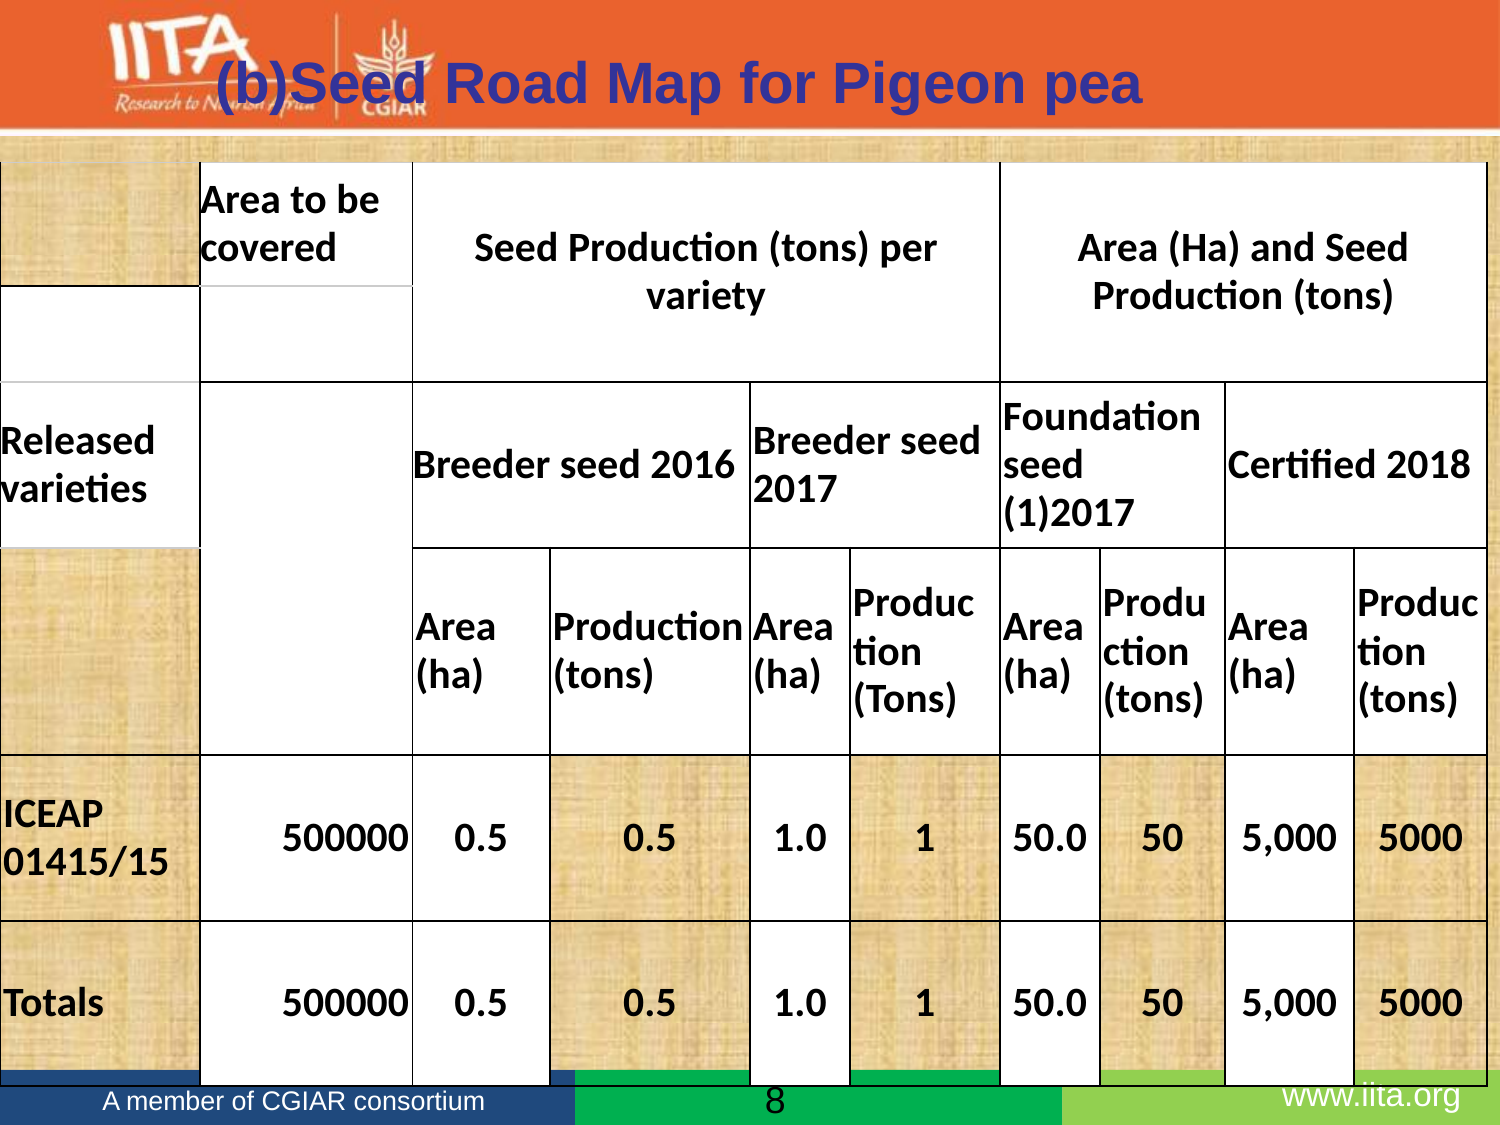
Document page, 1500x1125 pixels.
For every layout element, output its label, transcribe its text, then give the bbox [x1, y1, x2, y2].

table_cell 1.0 [751, 922, 849, 1085]
table_cell Totals [1, 922, 199, 1085]
table_header Area to be covered [201, 163, 412, 285]
table_cell 1 [851, 922, 999, 1085]
table_cell 0.5 [551, 756, 749, 920]
table_cell 1 [851, 756, 999, 920]
table_cell Breeder seed 2017 [751, 383, 999, 547]
table_cell 5000 [1355, 756, 1486, 920]
table_cell Production (Tons) [851, 549, 999, 754]
table_cell [1, 287, 199, 381]
table_cell 5000 [1355, 922, 1486, 1085]
table_cell Production (tons) [1355, 549, 1486, 754]
table_header [1, 163, 199, 285]
table_cell Released varieties [1, 383, 199, 547]
table_cell 5,000 [1226, 922, 1353, 1085]
text_box (b)Seed Road Map for Pigeon pea [199, 37, 1263, 125]
table_header Area (Ha) and Seed Production (tons) [1001, 163, 1486, 381]
table_cell Production (tons) [551, 549, 749, 754]
table_cell 0.5 [413, 756, 549, 920]
table_cell 50 [1101, 922, 1224, 1085]
table_cell Breeder seed 2016 [413, 383, 749, 547]
table_cell [1, 549, 199, 754]
table_cell 500000 [201, 922, 412, 1085]
table_cell Area (ha) [751, 549, 849, 754]
table_cell [201, 383, 412, 754]
table_cell Certified 2018 [1226, 383, 1486, 547]
table_cell 0.5 [413, 922, 549, 1085]
table_cell 50.0 [1001, 922, 1099, 1085]
table_cell Area (ha) [413, 549, 549, 754]
table_cell Area (ha) [1001, 549, 1099, 754]
table_cell 50.0 [1001, 756, 1099, 920]
text_box 8 [749, 1068, 838, 1125]
picture [0, 0, 1500, 1069]
table_header Seed Production (tons) per variety [413, 163, 999, 381]
table_cell Area (ha) [1226, 549, 1353, 754]
table_cell 1.0 [751, 756, 849, 920]
table_cell Foundation seed (1)2017 [1001, 383, 1224, 547]
table_cell 500000 [201, 756, 412, 920]
table_cell ICEAP 01415/15 [1, 756, 199, 920]
table_cell Production (tons) [1101, 549, 1224, 754]
table_cell [201, 287, 412, 381]
table_cell 0.5 [551, 922, 749, 1085]
table_cell 5,000 [1226, 756, 1353, 920]
table_cell 50 [1101, 756, 1224, 920]
